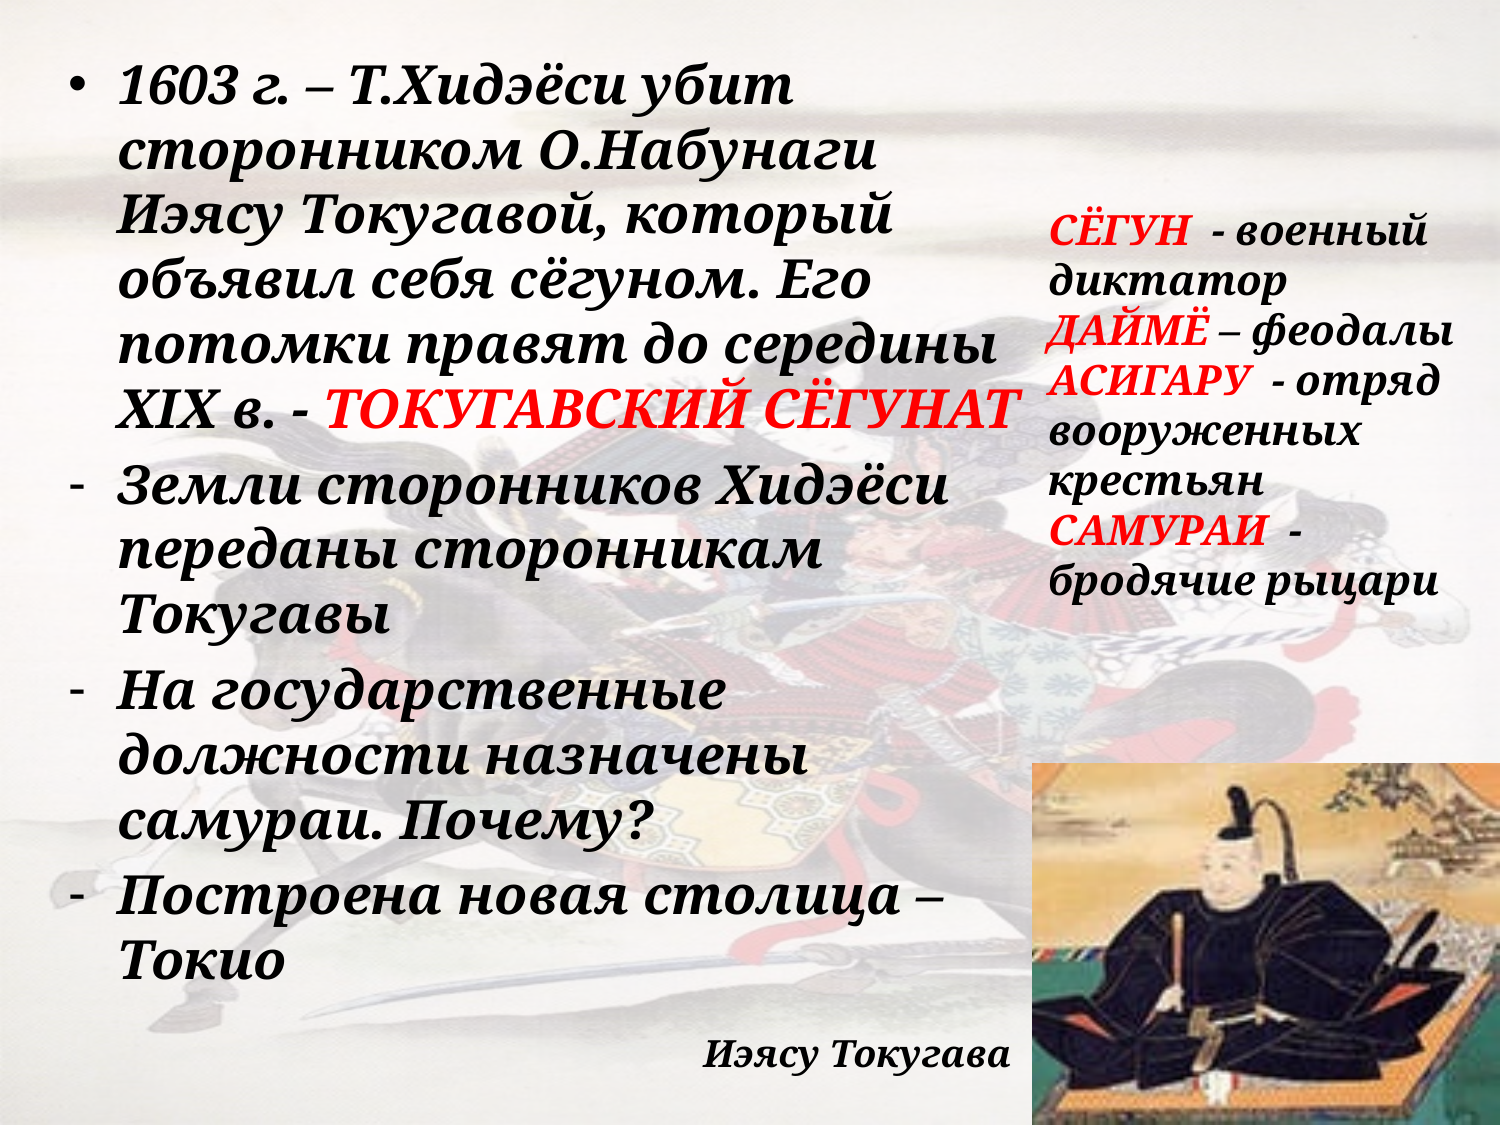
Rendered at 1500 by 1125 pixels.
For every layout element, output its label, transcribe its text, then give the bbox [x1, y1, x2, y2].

picture [1031, 763, 1500, 1125]
list 1603 г. – Т.Хидэёси убит сторонником О.Набунаги Иэясу Токугавой, который объявил себя сёгуном. Его потомки правят до середины XIX в. - ТОКУГАВСКИЙ СЁГУНАТ Земли сторонников Хидэёси переданы сторонникам Токугавы На государственные должности назначены самураи. Почему? Построена новая столица – Токио [53, 42, 1046, 1071]
text_box СЁГУН - военный диктатор ДАЙМЁ – феодалы АСИГАРУ - отряд вооруженных крестьян САМУРАИ - бродячие рыцари [1033, 196, 1500, 662]
text_box Иэясу Токугава [688, 1023, 1026, 1083]
